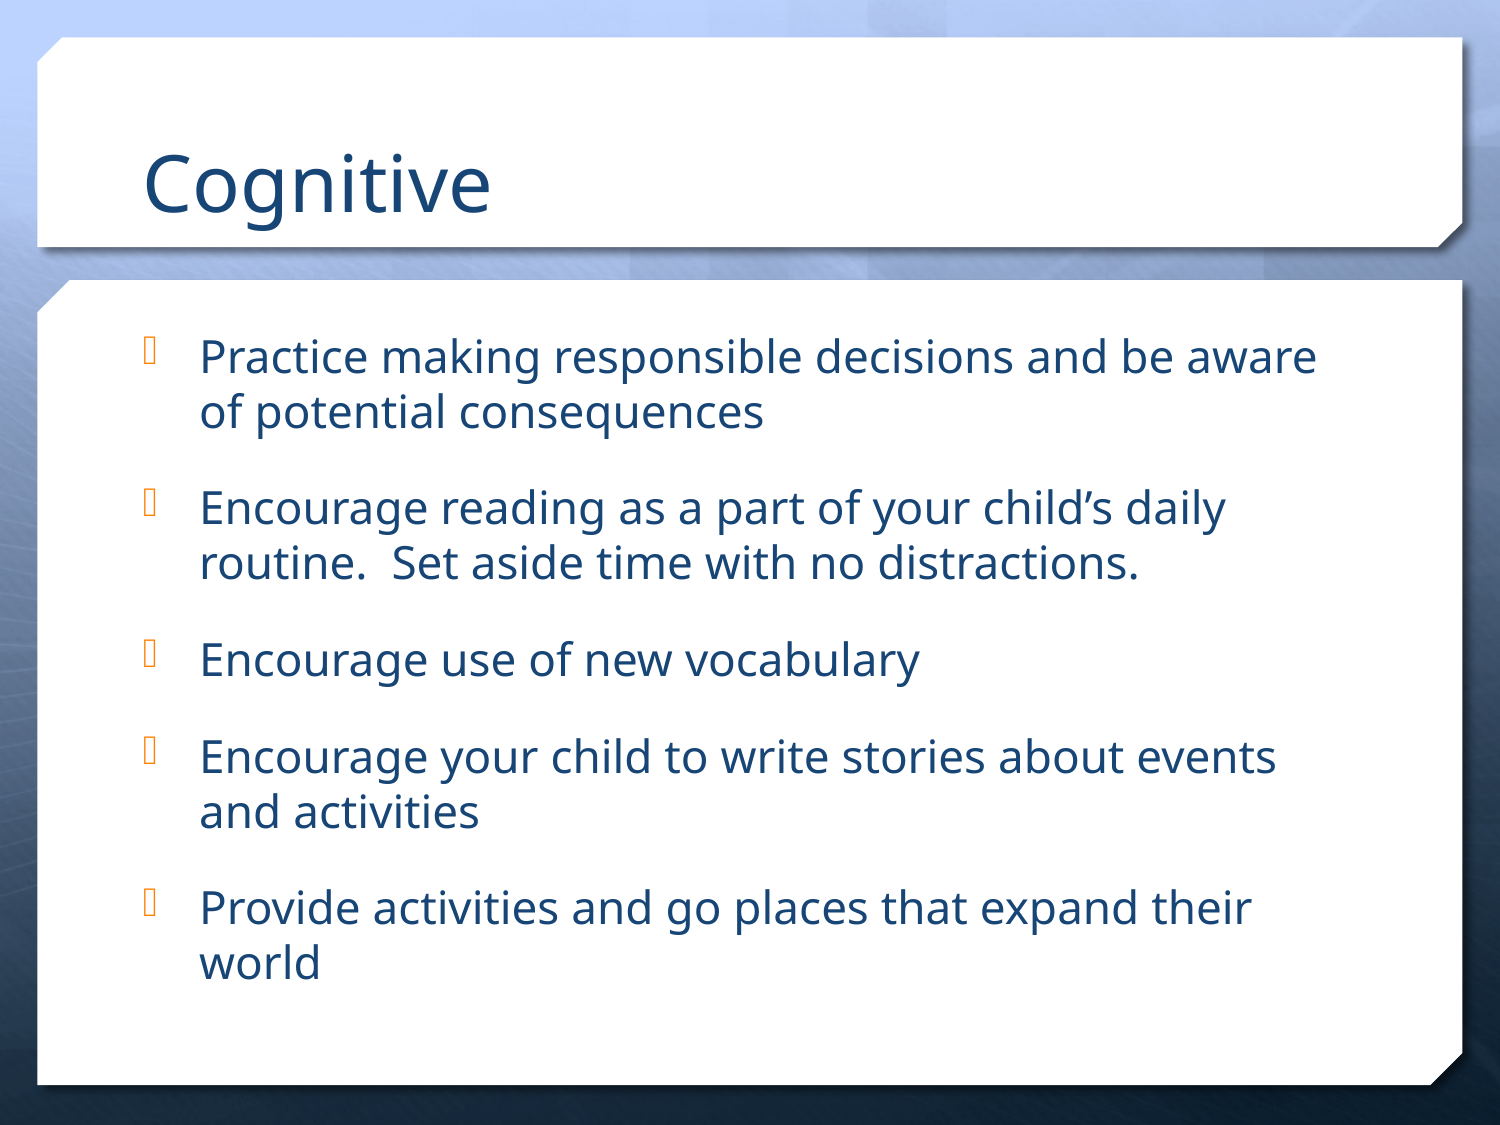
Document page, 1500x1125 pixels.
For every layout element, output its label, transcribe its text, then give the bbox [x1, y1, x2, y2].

title Cognitive [127, 48, 1372, 236]
list Practice making responsible decisions and be aware of potential consequences Encourage reading as a part of your child’s daily routine. Set aside time with no distractions. Encourage use of new vocabulary Encourage your child to write stories about events and activities Provide activities and go places that expand their world [127, 319, 1372, 978]
